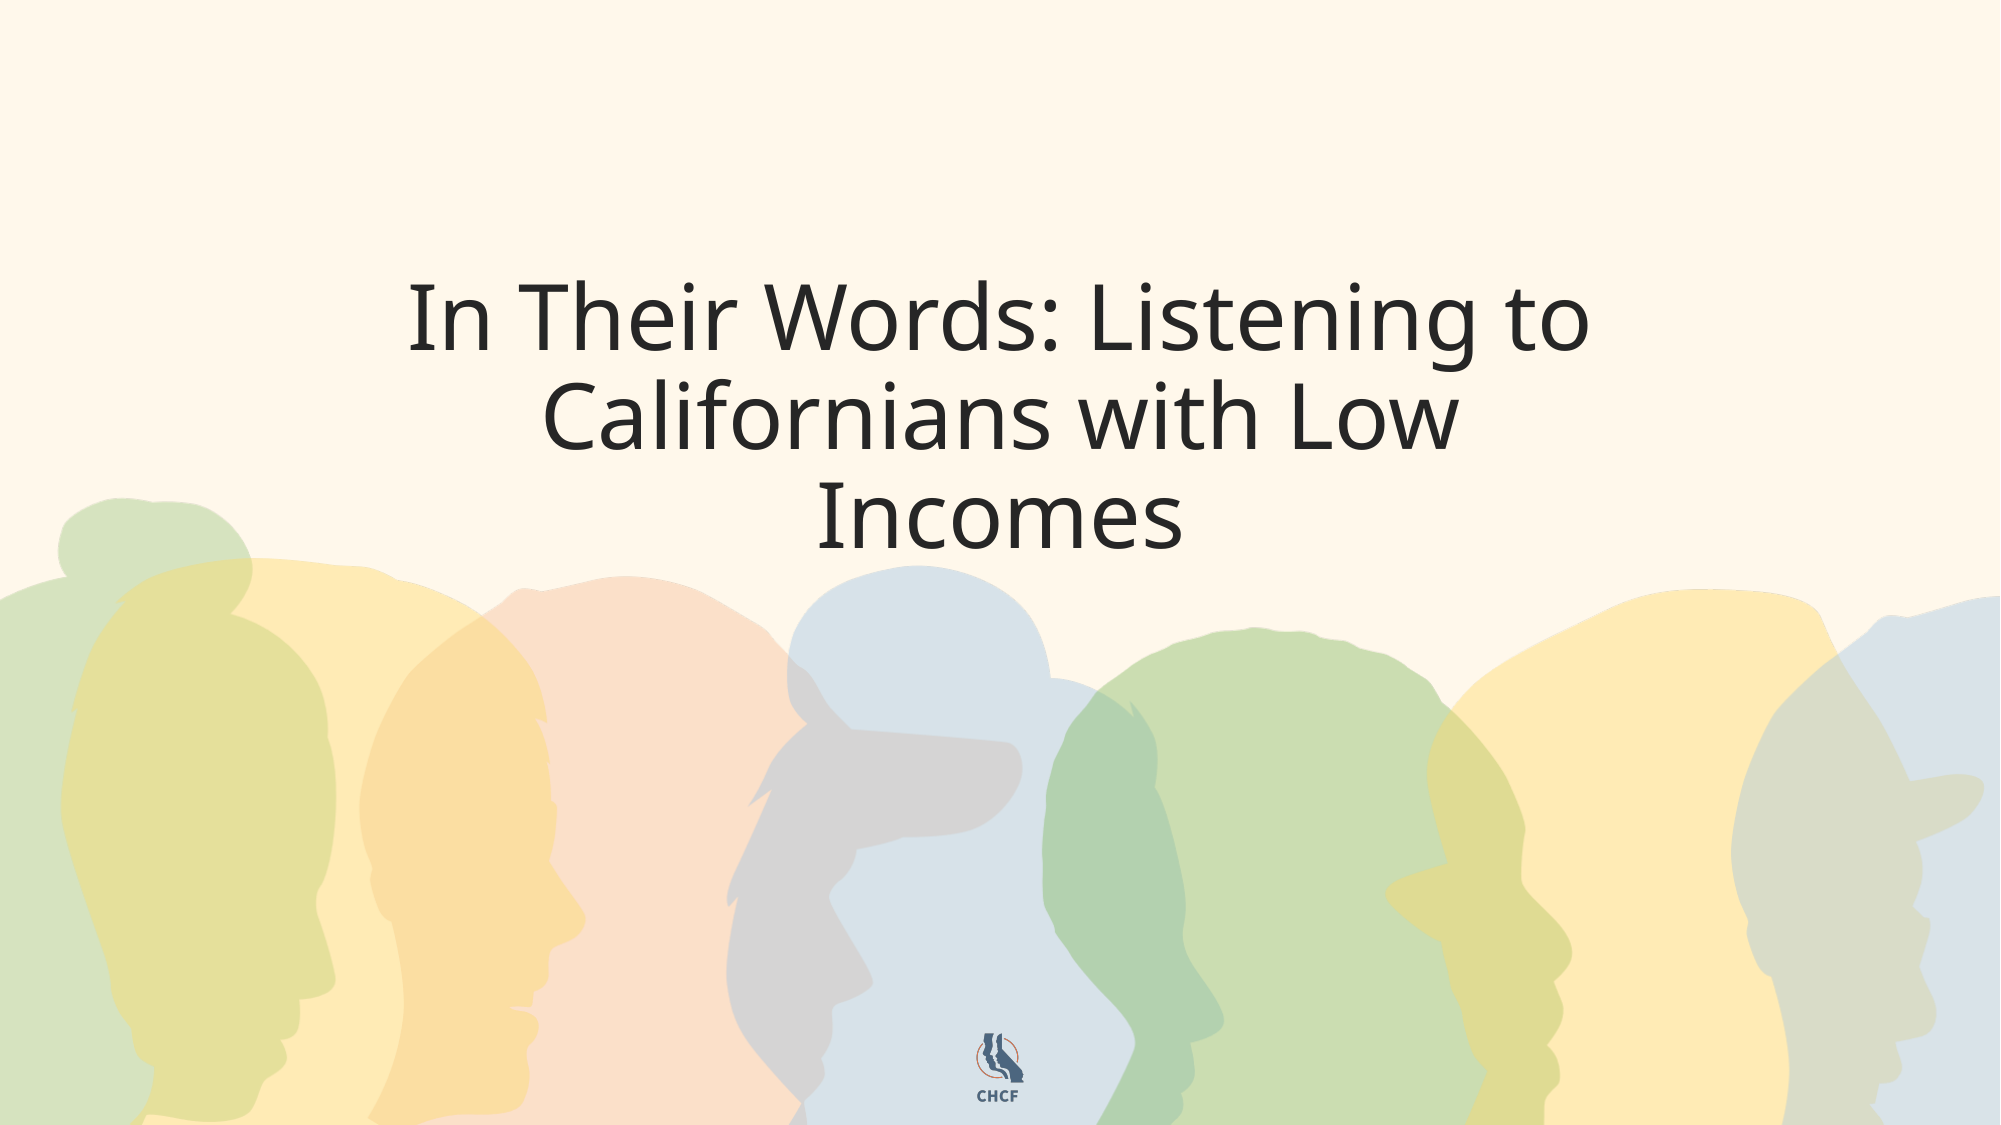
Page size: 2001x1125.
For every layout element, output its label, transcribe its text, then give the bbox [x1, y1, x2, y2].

picture [0, 440, 2000, 1125]
title In Their Words: Listening to Californians with Low Incomes [381, 184, 1621, 576]
